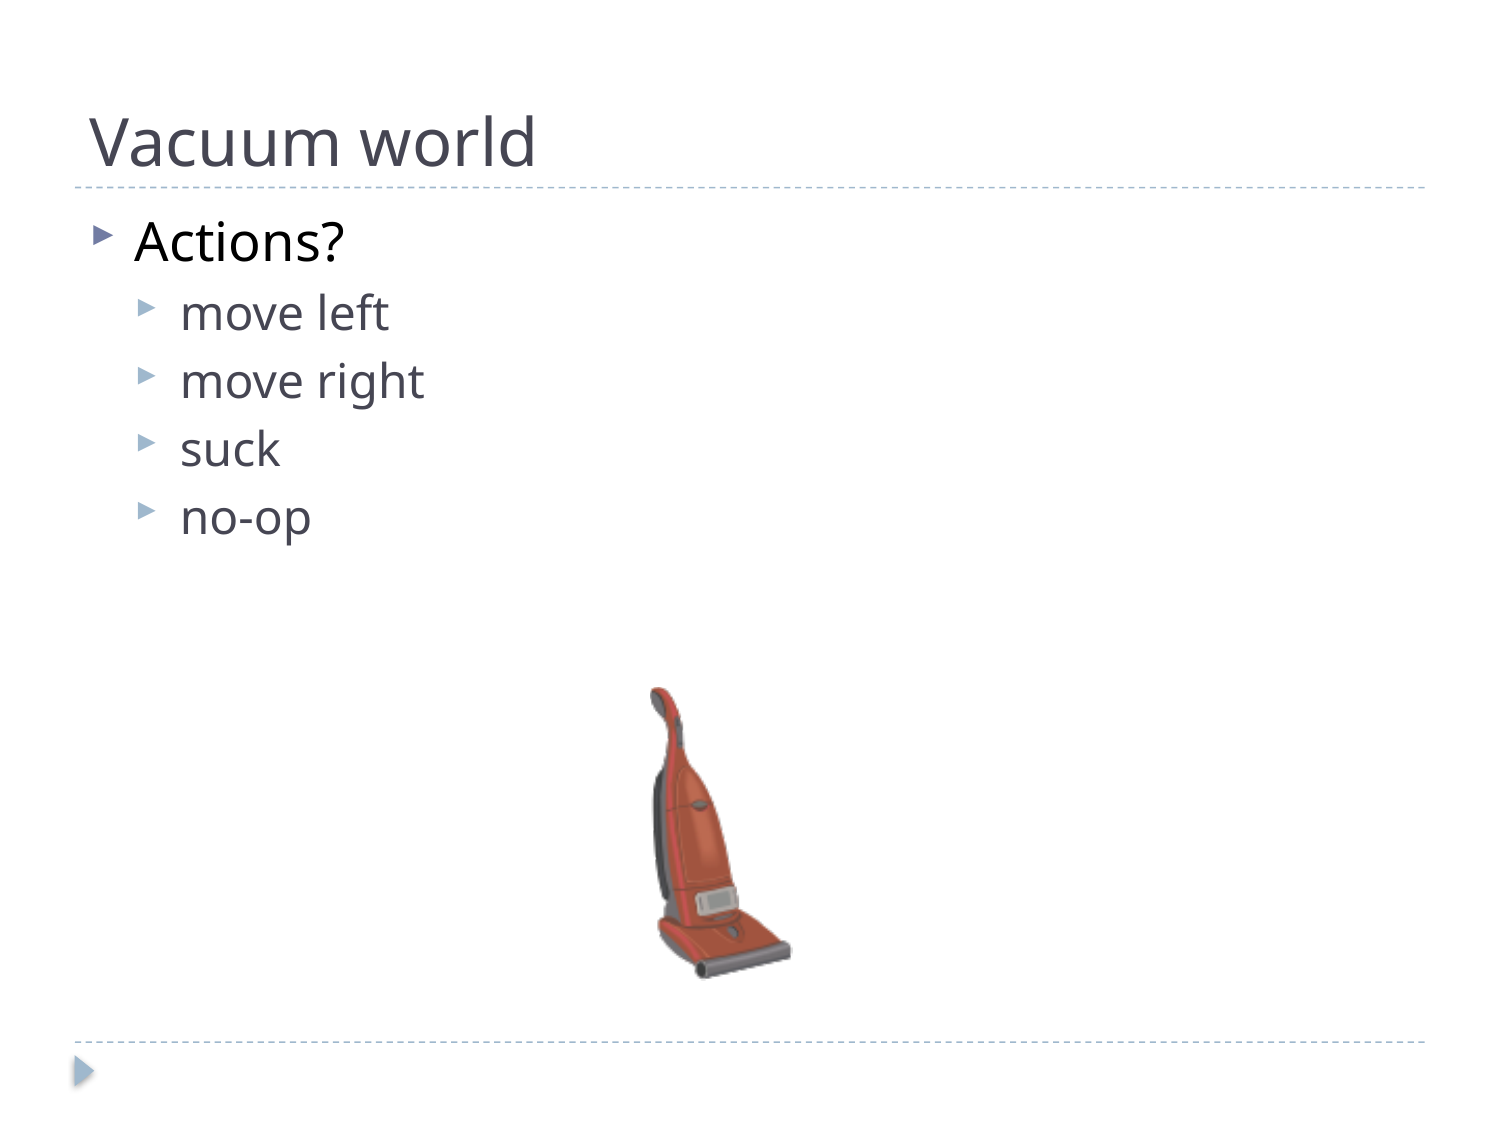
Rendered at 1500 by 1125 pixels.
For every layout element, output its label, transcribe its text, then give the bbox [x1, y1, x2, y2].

picture [649, 687, 793, 981]
title Vacuum world [75, 24, 1425, 188]
list Actions? move left move right suck no-op [75, 200, 1425, 1010]
